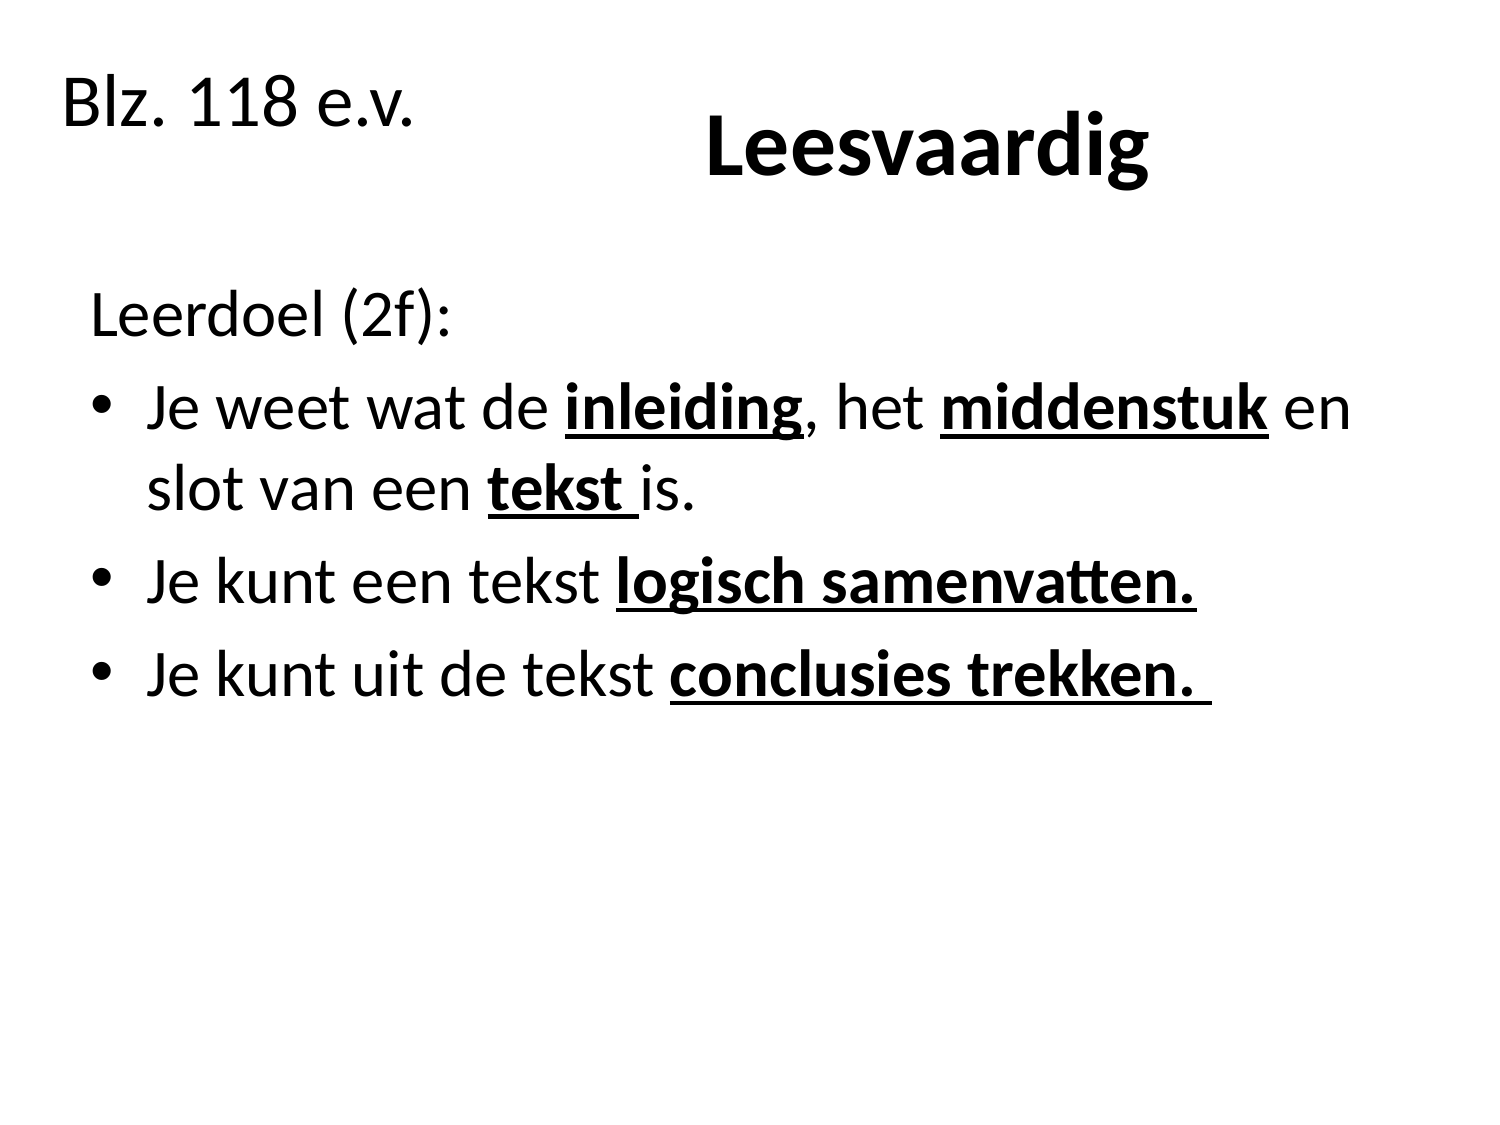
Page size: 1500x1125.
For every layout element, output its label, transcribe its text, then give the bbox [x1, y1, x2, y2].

list Leerdoel (2f): Je weet wat de inleiding, het middenstuk en slot van een tekst is. Je kunt een tekst logisch samenvatten. Je kunt uit de tekst conclusies trekken. [75, 262, 1425, 587]
title Leesvaardig [431, 45, 1425, 233]
text_box Blz. 118 e.v. [0, 2, 479, 191]
